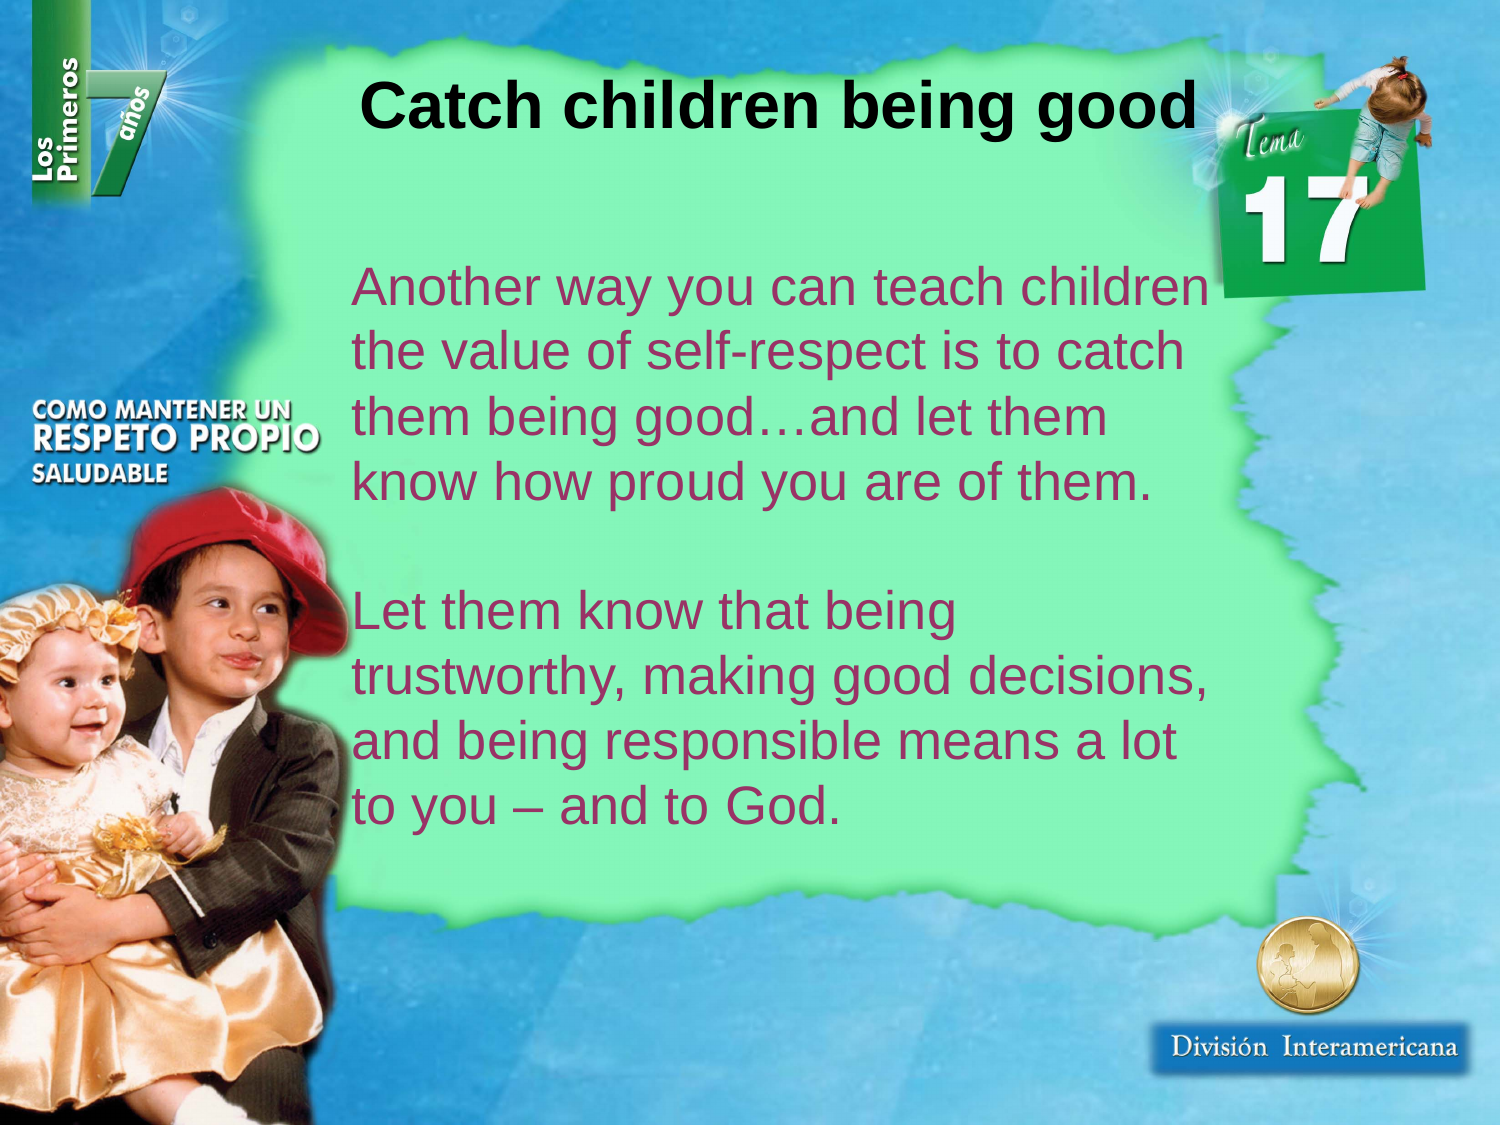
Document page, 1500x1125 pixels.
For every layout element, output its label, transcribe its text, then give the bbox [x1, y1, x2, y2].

text_box Another way you can teach children the value of self-respect is to catch them being good…and let them know how proud you are of them. Let them know that being trustworthy, making good decisions, and being responsible means a lot to you – and to God. [336, 243, 1235, 843]
picture [0, 0, 1500, 1125]
text_box Catch children being good [301, 54, 1258, 150]
